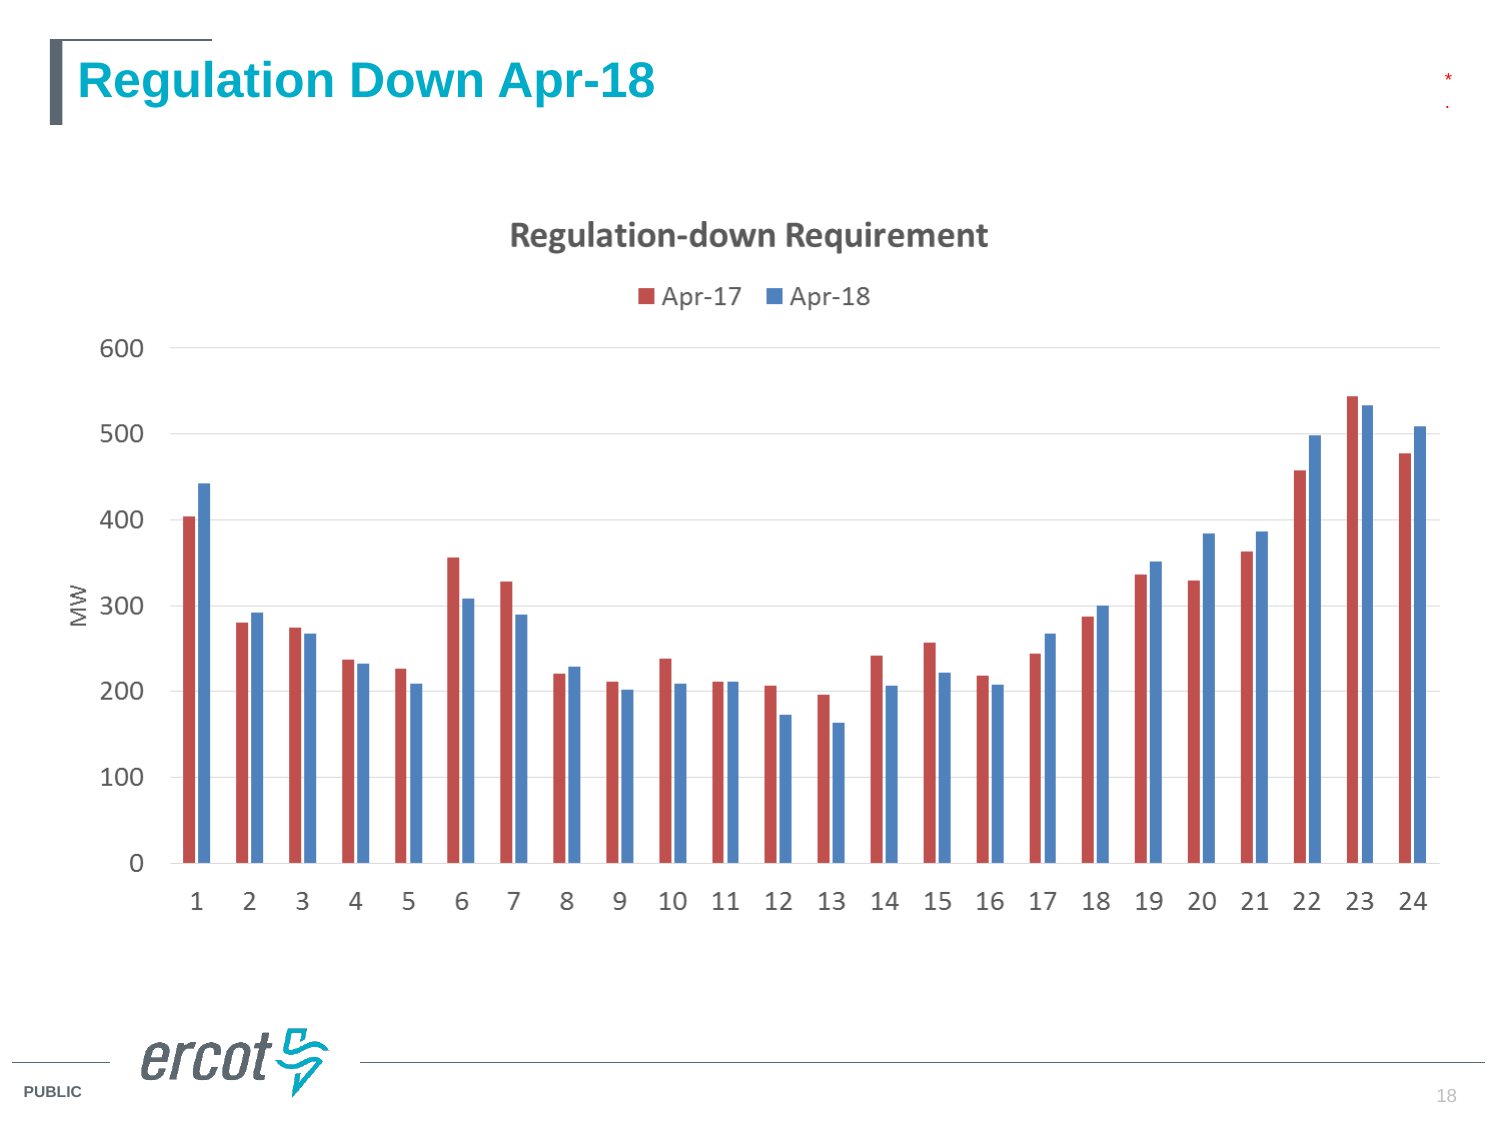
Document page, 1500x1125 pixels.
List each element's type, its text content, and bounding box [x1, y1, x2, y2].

title Regulation Down Apr-18 [62, 39, 1450, 125]
picture [137, 1024, 332, 1100]
picture [36, 194, 1464, 931]
text_box *. [1430, 60, 1470, 105]
